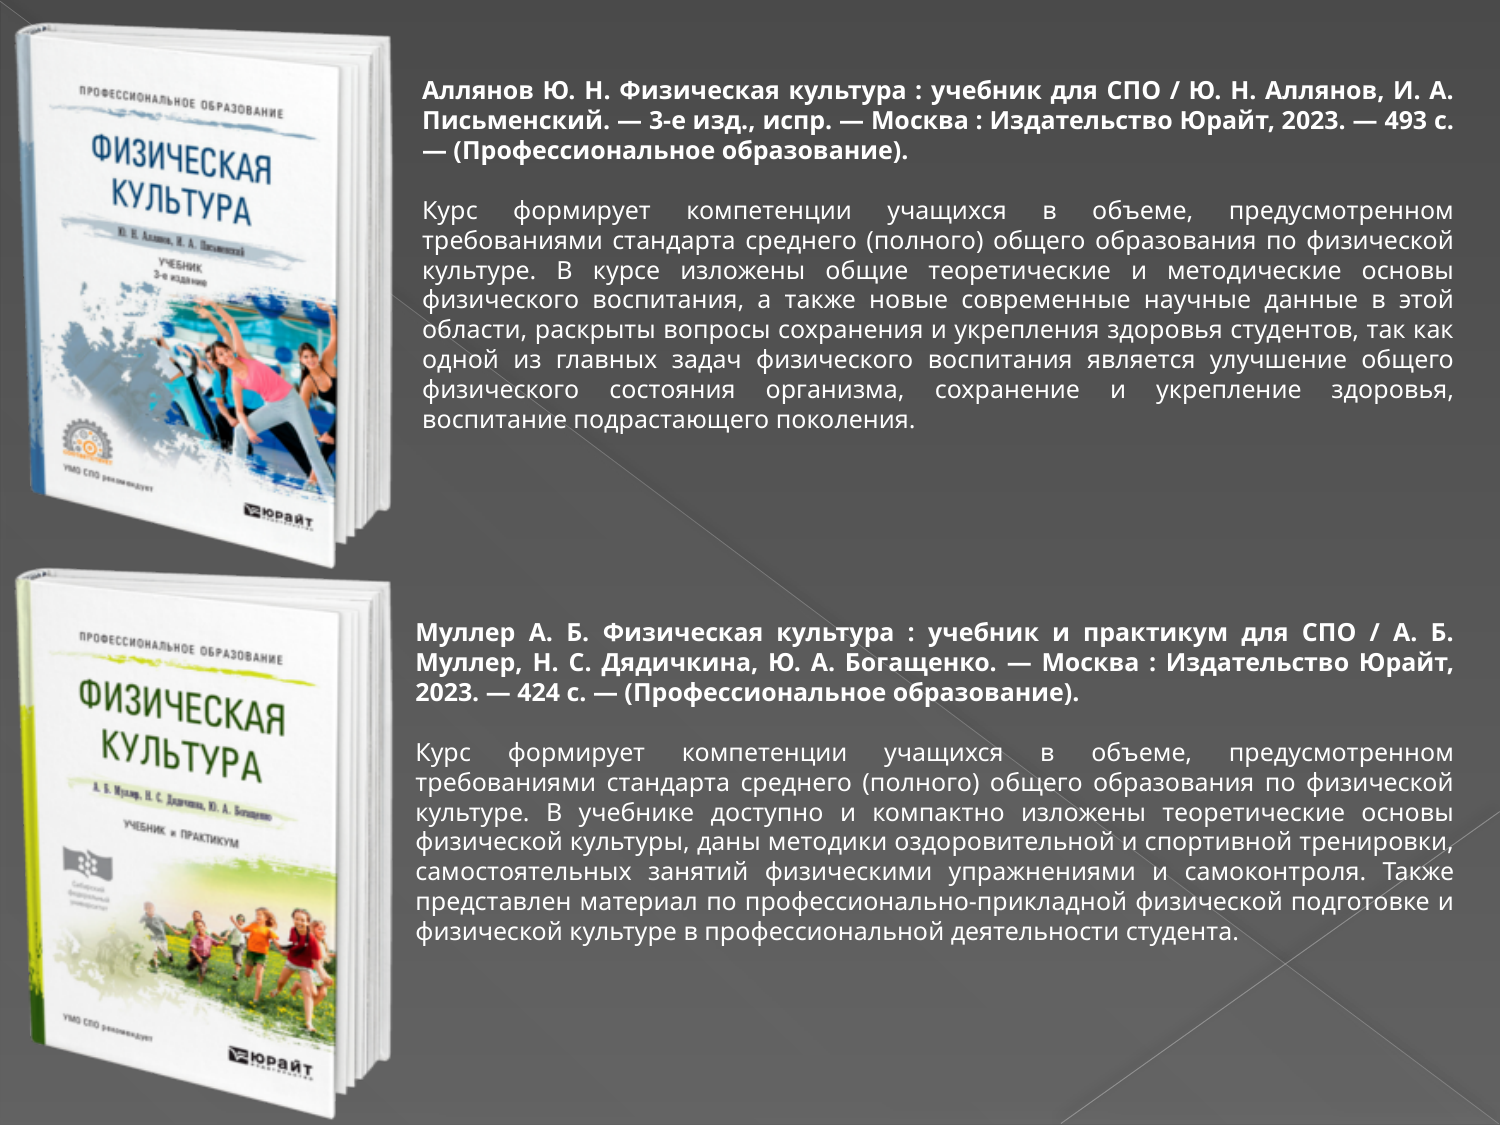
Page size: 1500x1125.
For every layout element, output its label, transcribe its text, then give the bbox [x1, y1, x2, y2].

picture [0, 0, 408, 1125]
text_box Аллянов Ю. Н. Физическая культура : учебник для СПО / Ю. Н. Аллянов, И. А. Письменский. — 3-е изд., испр. — Москва : Издательство Юрайт, 2023. — 493 с. — (Профессиональное образование). Курс формирует компетенции учащихся в объеме, предусмотренном требованиями стандарта среднего (полного) общего образования по физической культуре. В курсе изложены общие теоретические и методические основы физического воспитания, а также новые современные научные данные в этой области, раскрыты вопросы сохранения и укрепления здоровья студентов, так как одной из главных задач физического воспитания является улучшение общего физического состояния организма, сохранение и укрепление здоровья, воспитание подрастающего поколения. [412, 67, 1471, 442]
text_box Муллер А. Б. Физическая культура : учебник и практикум для СПО / А. Б. Муллер, Н. С. Дядичкина, Ю. А. Богащенко. — Москва : Издательство Юрайт, 2023. — 424 с. — (Профессиональное образование). Курс формирует компетенции учащихся в объеме, предусмотренном требованиями стандарта среднего (полного) общего образования по физической культуре. В учебнике доступно и компактно изложены теоретические основы физической культуры, даны методики оздоровительной и спортивной тренировки, самостоятельных занятий физическими упражнениями и самоконтроля. Также представлен материал по профессионально-прикладной физической подготовке и физической культуре в профессиональной деятельности студента. [412, 608, 1471, 954]
